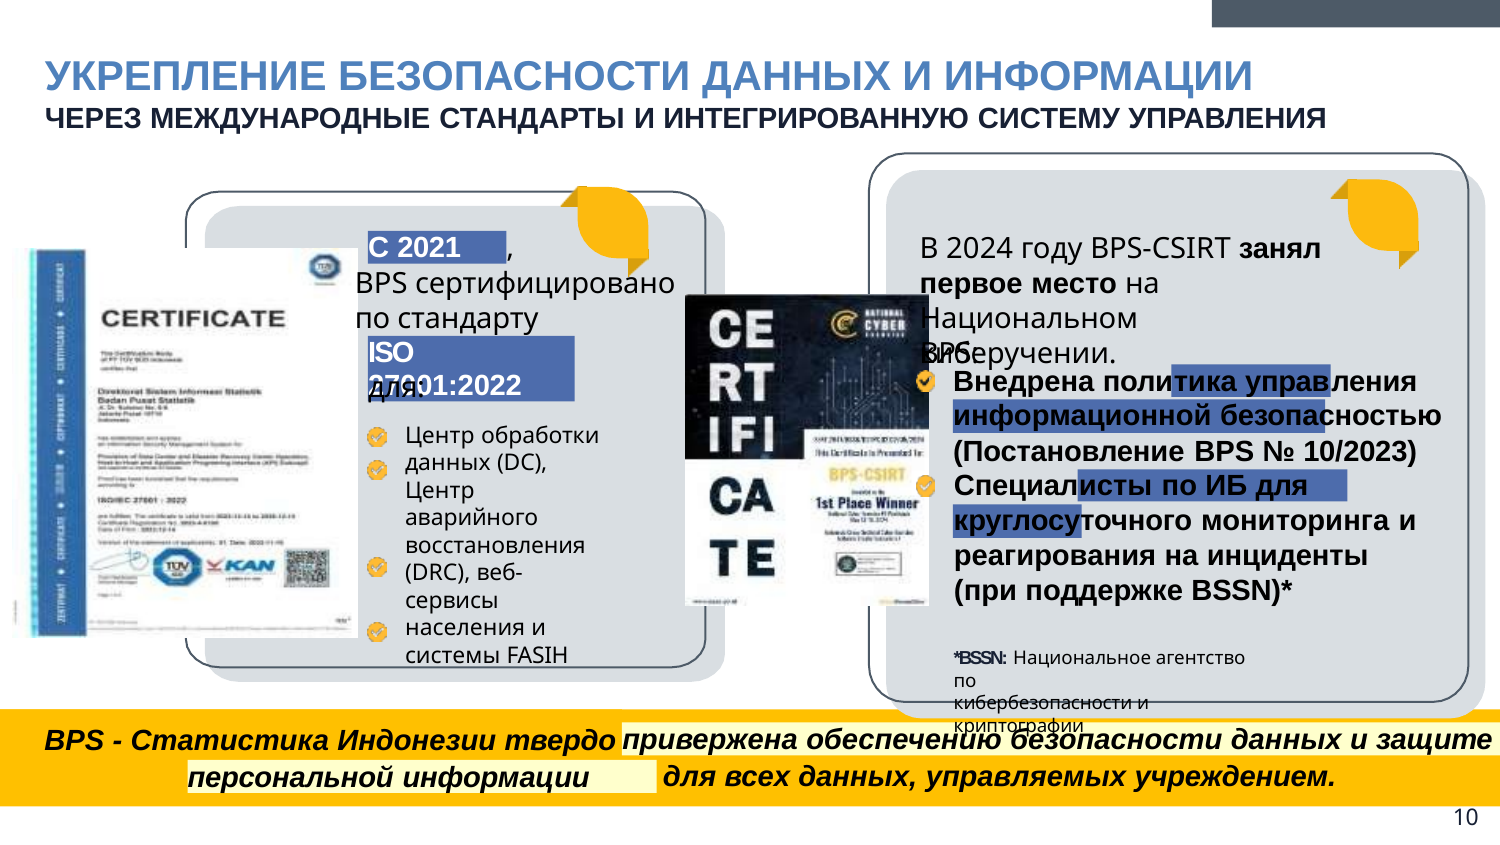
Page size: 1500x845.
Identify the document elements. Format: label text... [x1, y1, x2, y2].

text_box для всех данных, управляемых учреждением. [660, 755, 1338, 793]
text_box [559, 152, 1486, 719]
title УКРЕПЛЕНИЕ БЕЗОПАСНОСТИ ДАННЫХ И ИНФОРМАЦИИ ЧЕРЕЗ МЕЖДУНАРОДНЫЕ СТАНДАРТЫ И ИНТЕГРИРОВАННУЮ СИСТЕМУ УПРАВЛЕНИЯ [0, 0, 1500, 190]
text_box [0, 756, 1500, 807]
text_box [915, 179, 1419, 497]
text_box *BSSN: Национальное агентство по кибербезопасности и криптографии [951, 726, 1270, 736]
text_box BPS - Статистика Индонезии твердо [0, 709, 621, 756]
text_box [1489, 709, 1500, 722]
text_box 10 [1450, 800, 1481, 831]
text_box персональной информации [187, 759, 657, 793]
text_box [12, 190, 554, 683]
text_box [915, 504, 1326, 539]
text_box привержена обеспечению безопасности данных и защите [621, 722, 1500, 756]
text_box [367, 427, 387, 643]
